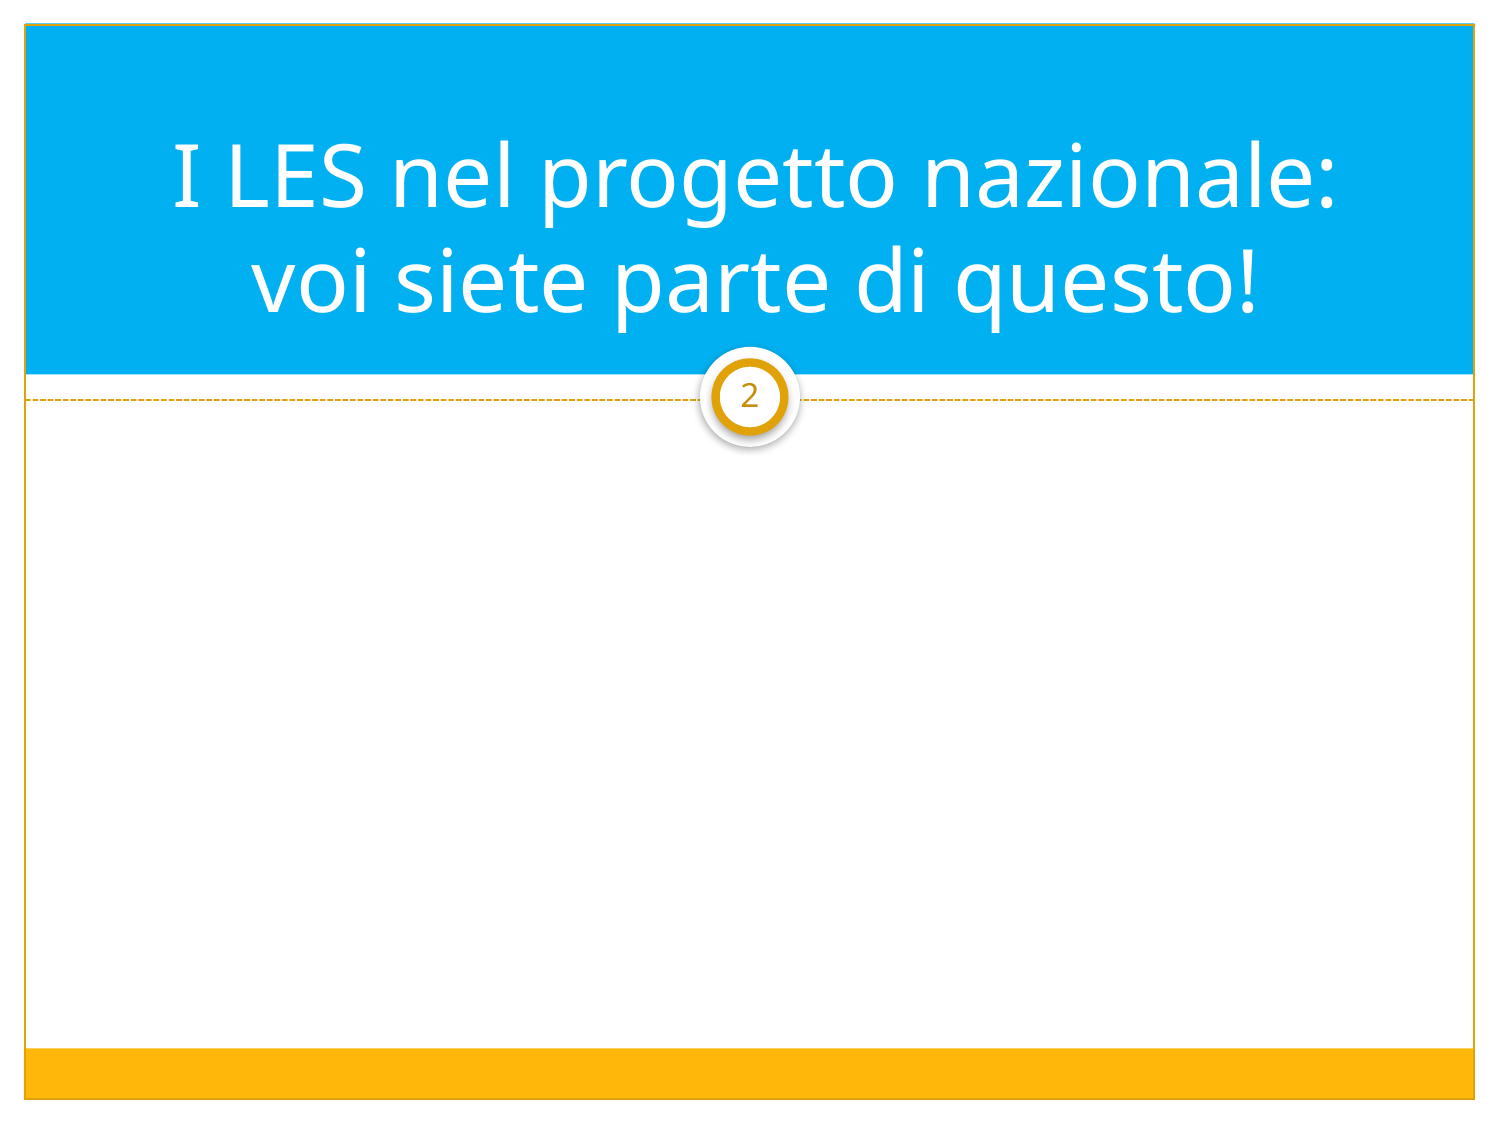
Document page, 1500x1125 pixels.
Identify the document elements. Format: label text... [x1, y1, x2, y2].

title I LES nel progetto nazionale: voi siete parte di questo! [118, 87, 1394, 338]
slide_number 2 [712, 360, 788, 433]
